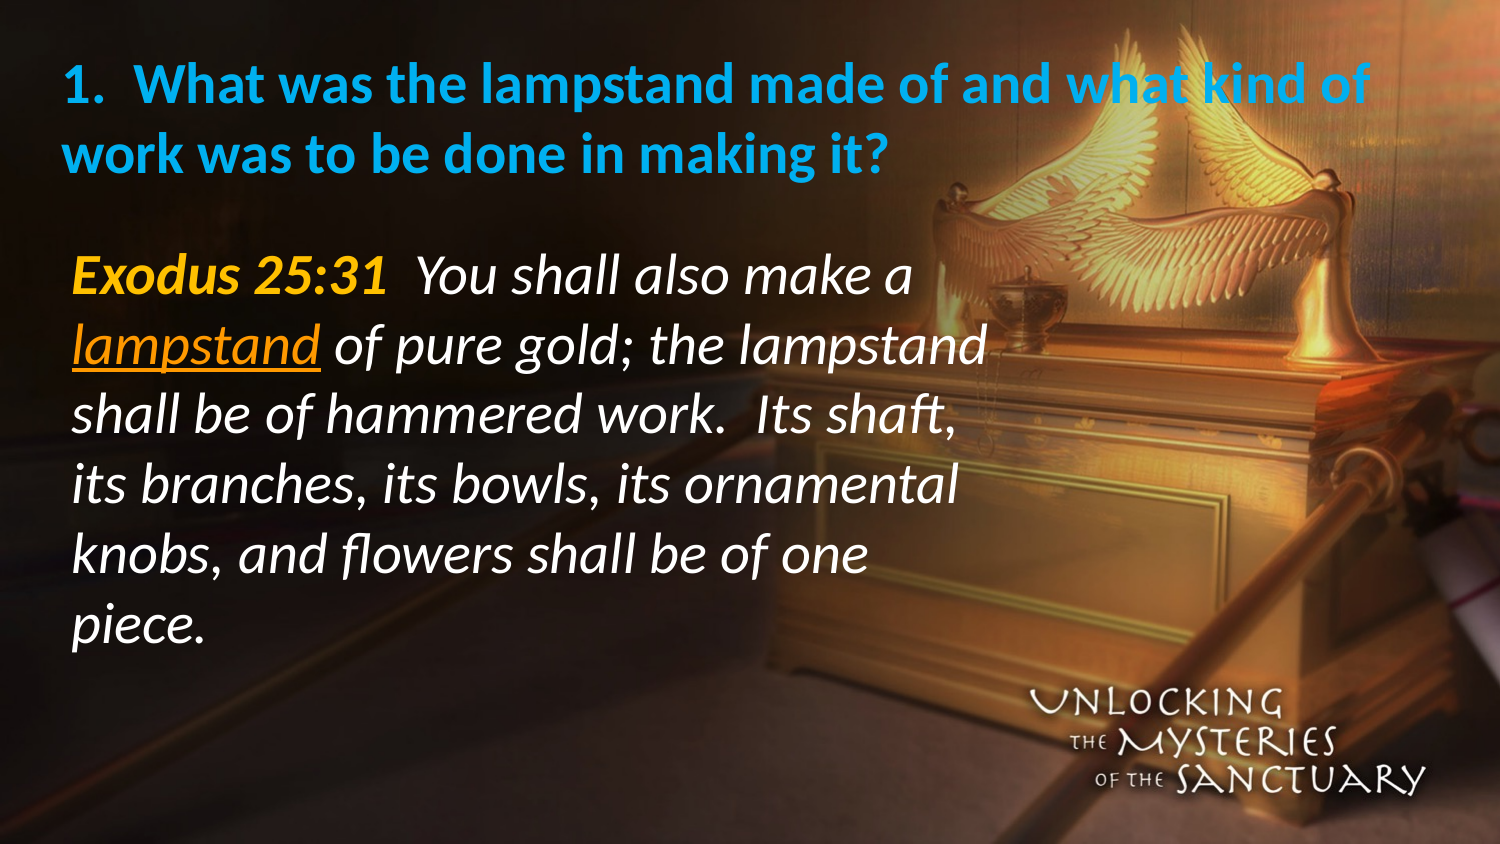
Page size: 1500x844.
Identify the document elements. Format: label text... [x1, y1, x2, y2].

title 1. What was the lampstand made of and what kind of work was to be done in making it? [46, 33, 1425, 268]
list Exodus 25:31 You shall also make a lampstand of pure gold; the lampstand shall be of hammered work. Its shaft, its branches, its bowls, its ornamental knobs, and flowers shall be of one piece. [56, 228, 1031, 844]
picture [0, 0, 1500, 844]
